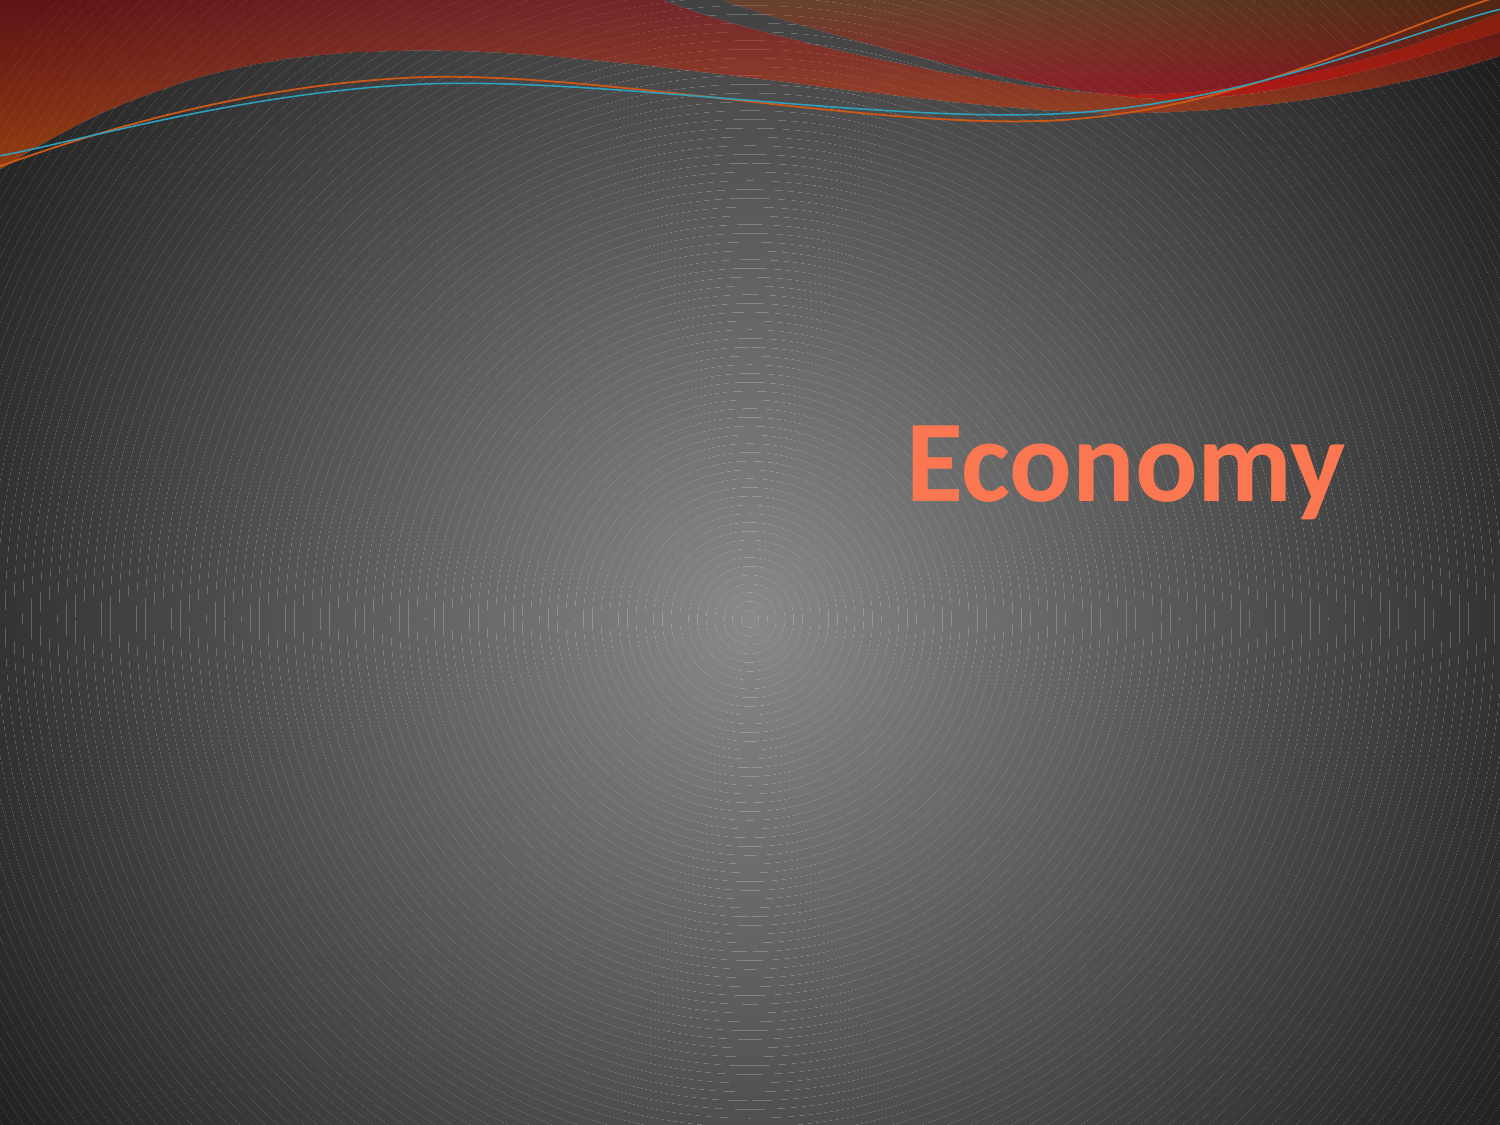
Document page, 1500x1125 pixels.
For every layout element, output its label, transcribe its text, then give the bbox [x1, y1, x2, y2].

title Economy [87, 224, 1376, 525]
